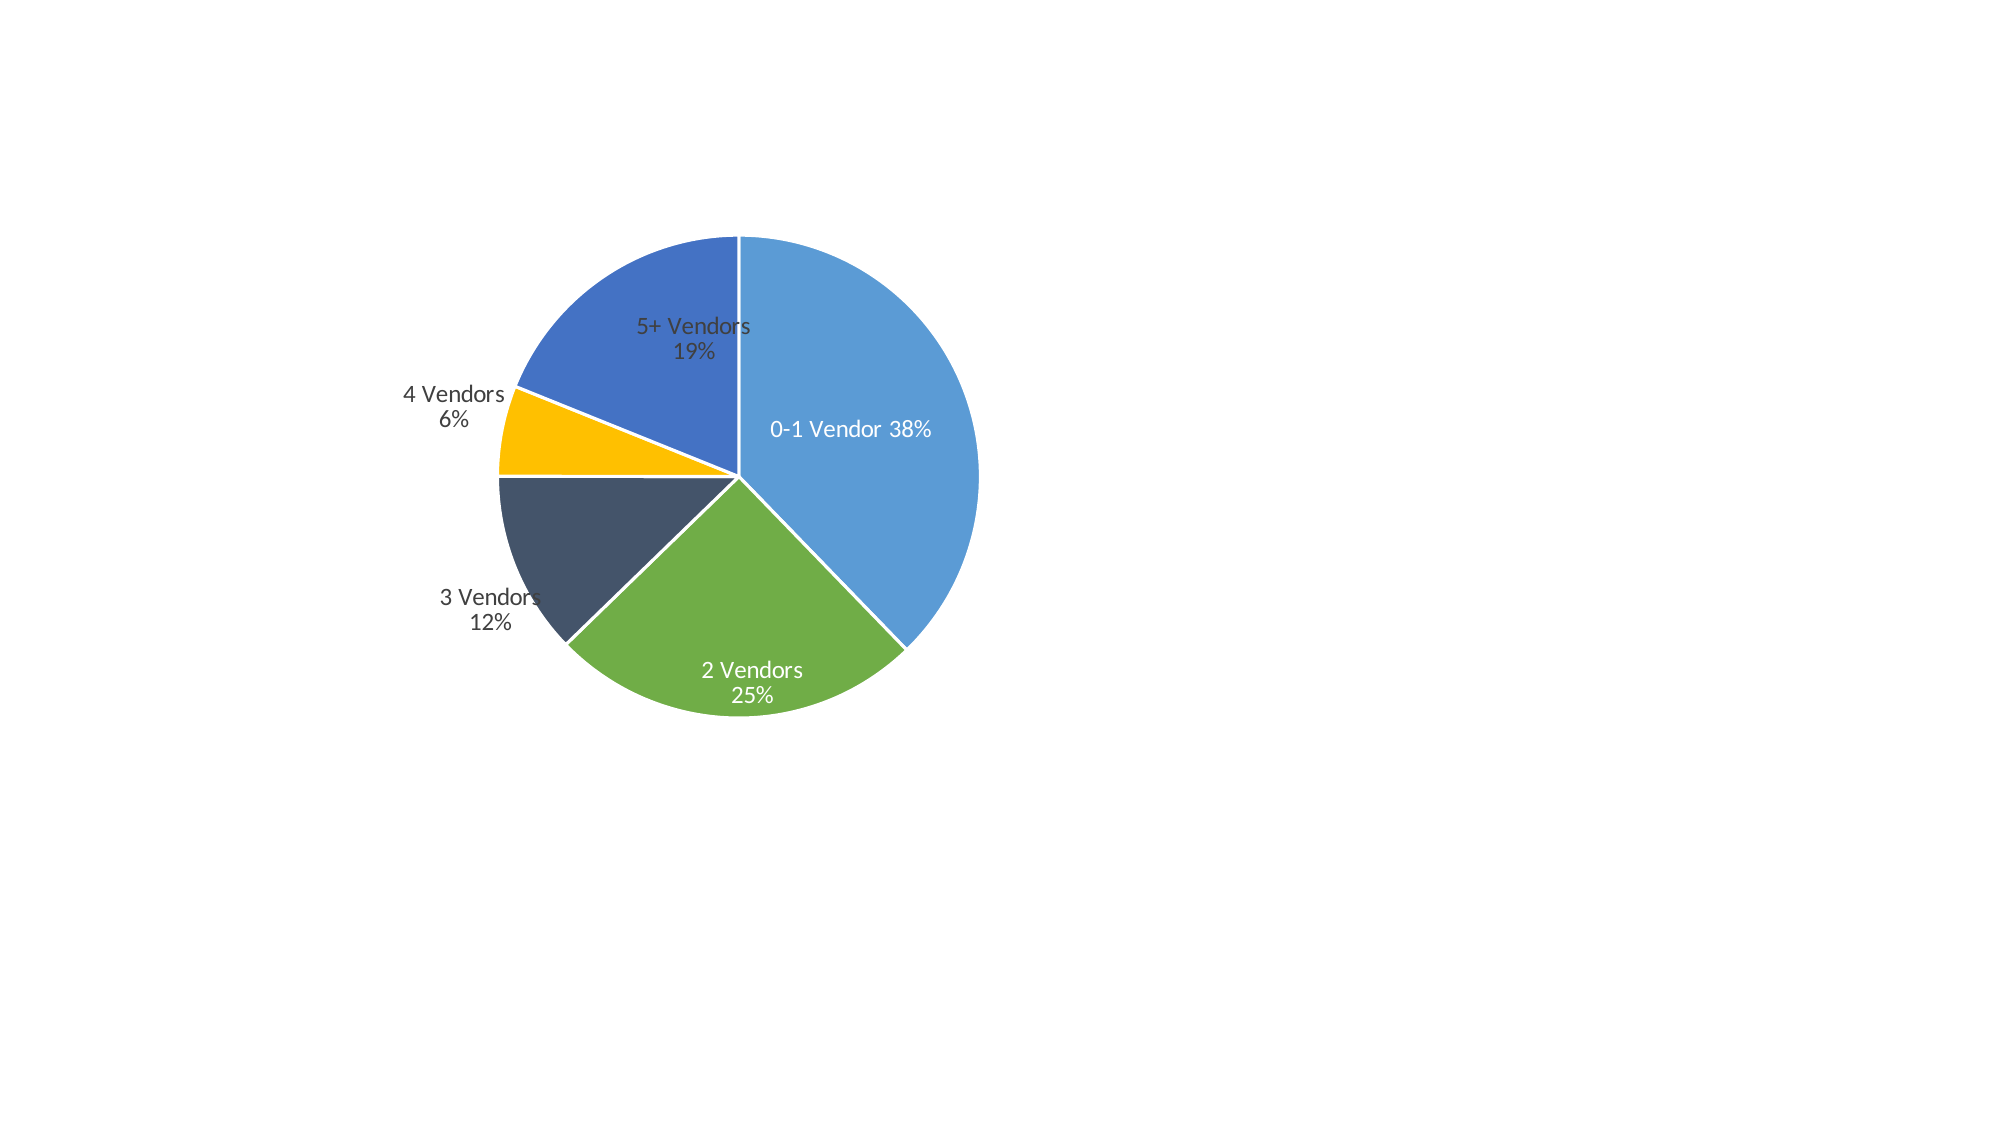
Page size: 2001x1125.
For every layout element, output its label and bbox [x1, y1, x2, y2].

chart [222, 188, 1148, 790]
